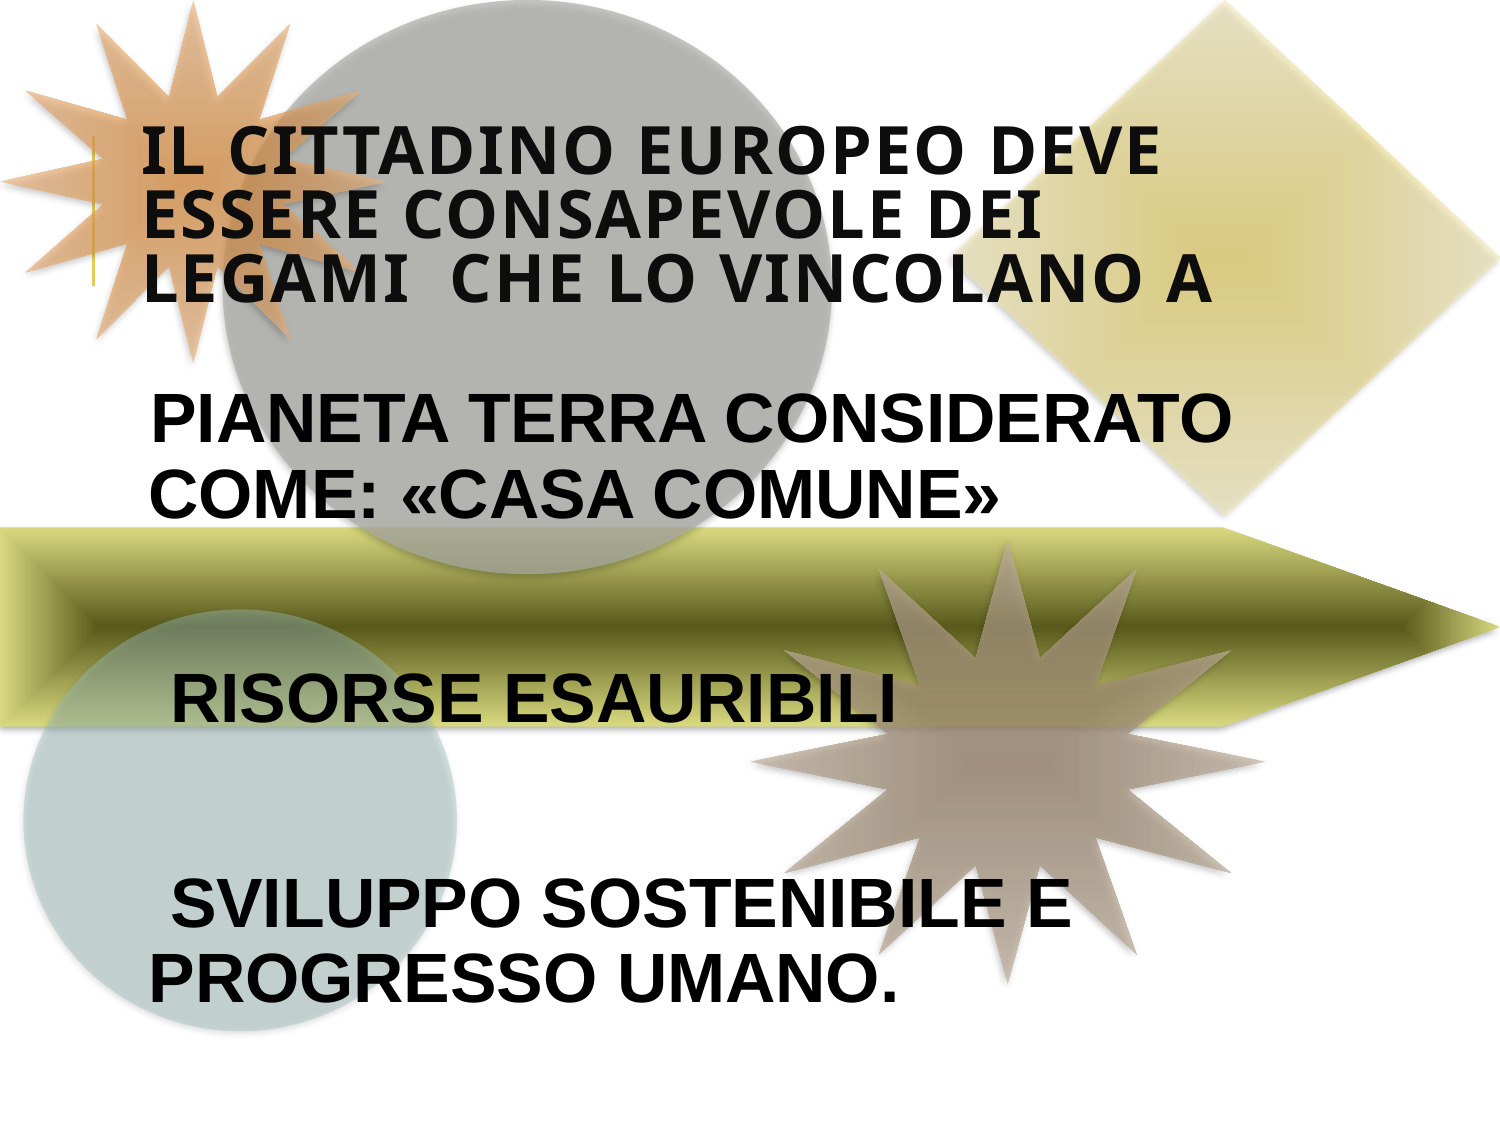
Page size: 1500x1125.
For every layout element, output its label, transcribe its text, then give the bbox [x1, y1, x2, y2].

title IL CITTADINO EUROPEO DEVE ESSERE CONSAPEVOLE DEI LEGAMI CHE LO VINCOLANO A [126, 96, 1322, 342]
list PIANETA TERRA CONSIDERATO COME: «CASA COMUNE» RISORSE ESAURIBILI SVILUPPO SOSTENIBILE E PROGRESSO UMANO. [126, 375, 1322, 1035]
